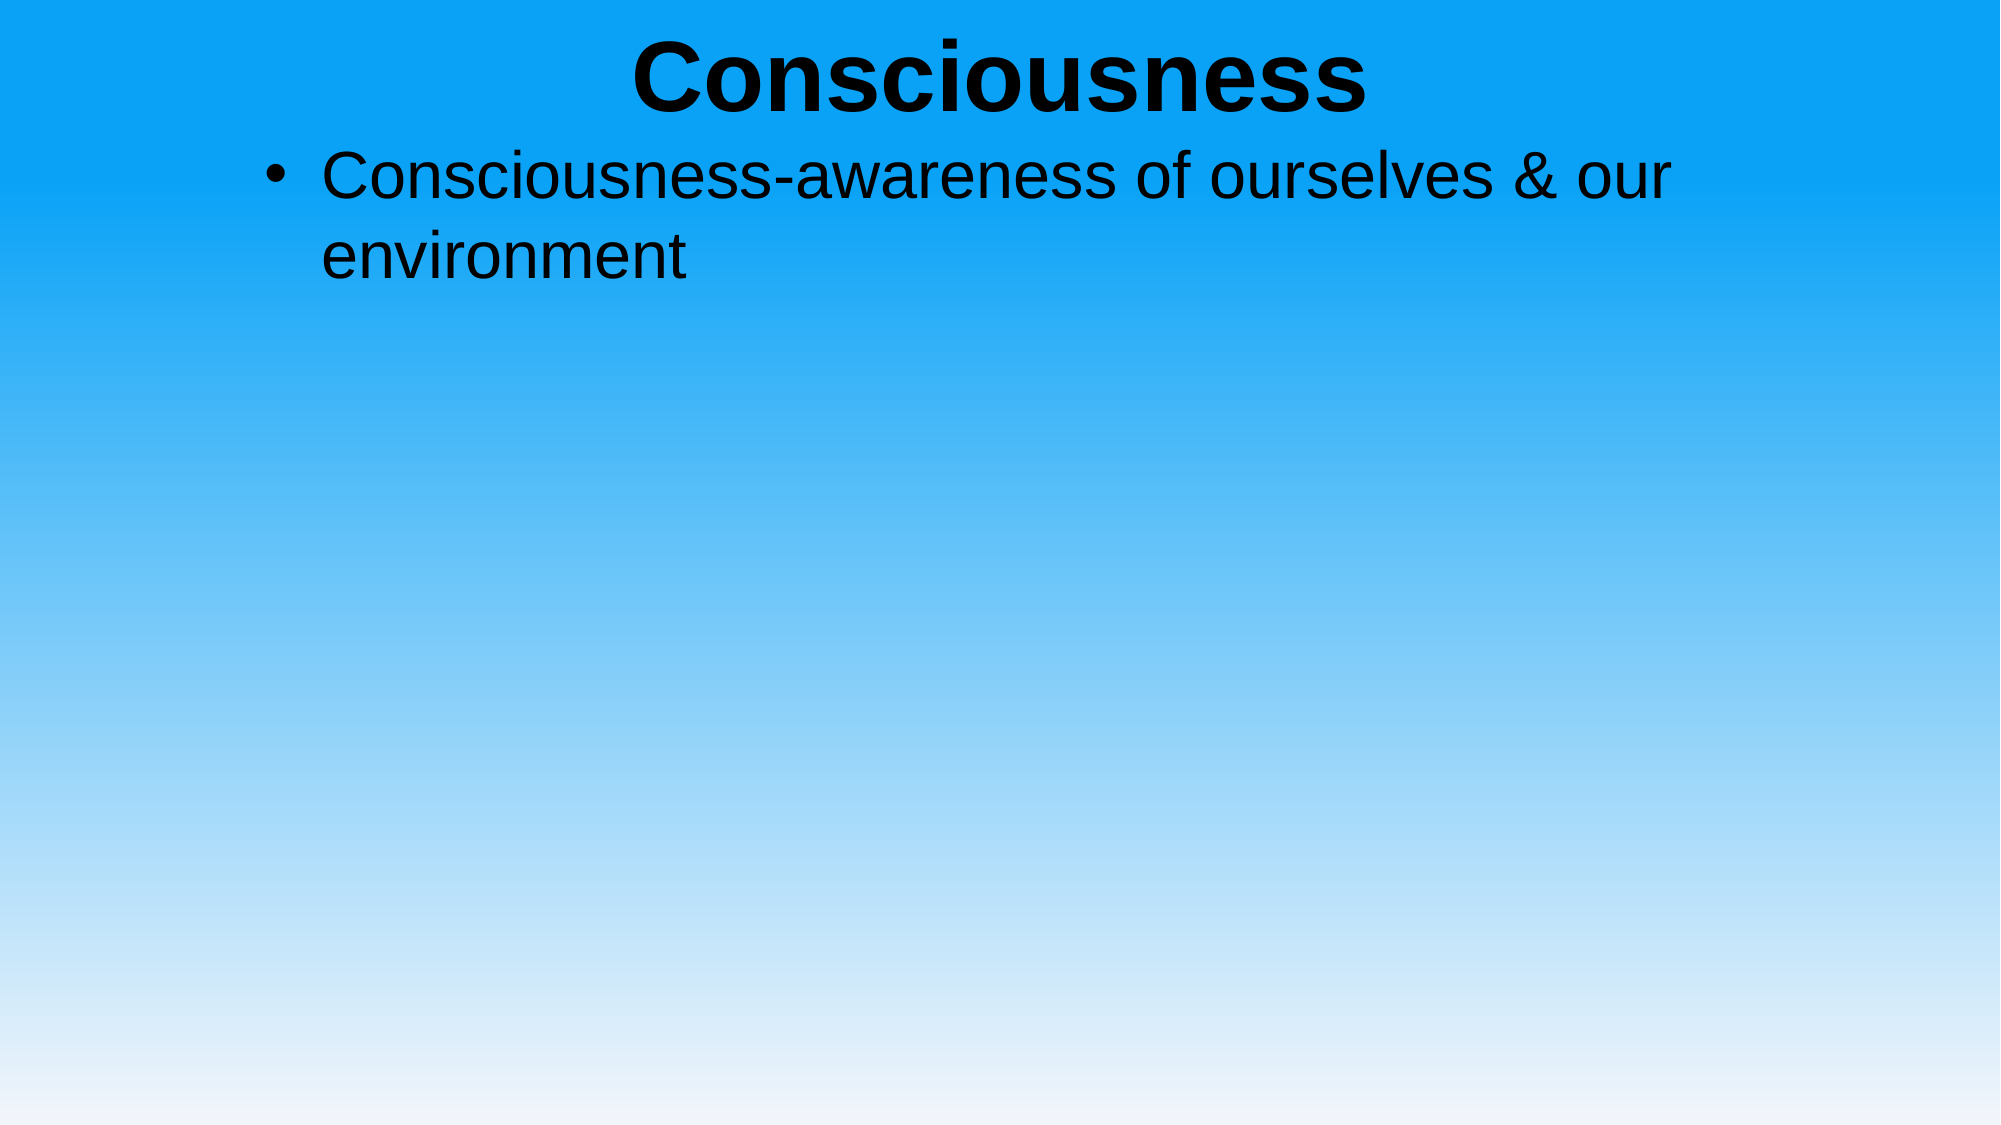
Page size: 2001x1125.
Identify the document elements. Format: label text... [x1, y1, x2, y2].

text_box Consciousness-awareness of ourselves & our environment [249, 124, 1750, 868]
title Consciousness [249, 0, 1750, 124]
